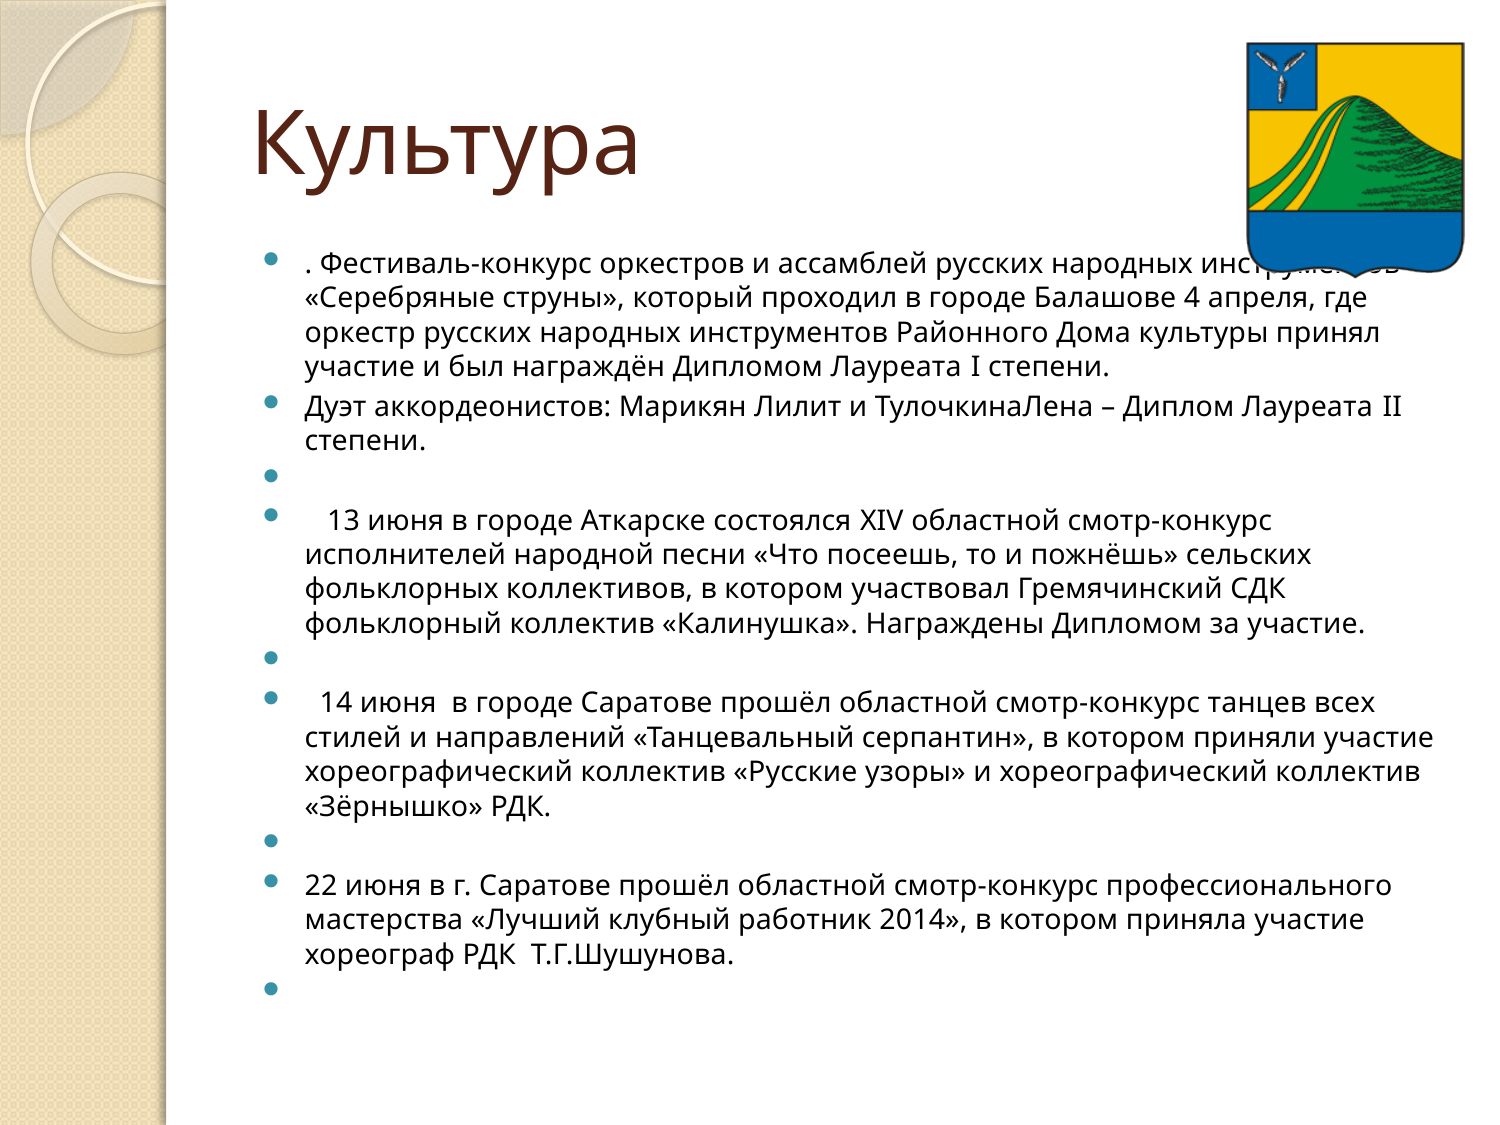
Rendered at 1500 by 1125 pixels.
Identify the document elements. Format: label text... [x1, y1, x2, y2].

picture [1245, 42, 1465, 280]
title Культура [235, 45, 1239, 233]
list . Фестиваль-конкурс оркестров и ассамблей русских народных инструментов «Серебряные струны», который проходил в городе Балашове 4 апреля, где оркестр русских народных инструментов Районного Дома культуры принял участие и был награждён Дипломом Лауреата I степени. Дуэт аккордеонистов: Марикян Лилит и ТулочкинаЛена – Диплом Лауреата II степени. 13 июня в городе Аткарске состоялся XIV областной смотр-конкурс исполнителей народной песни «Что посеешь, то и пожнёшь» сельских фольклорных коллективов, в котором участвовал Гремячинский СДК фольклорный коллектив «Калинушка». Награждены Дипломом за участие. 14 июня в городе Саратове прошёл областной смотр-конкурс танцев всех стилей и направлений «Танцевальный серпантин», в котором приняли участие хореографический коллектив «Русские узоры» и хореографический коллектив «Зёрнышко» РДК. 22 июня в г. Саратове прошёл областной смотр-конкурс профессионального мастерства «Лучший клубный работник 2014», в котором приняла участие хореограф РДК Т.Г.Шушунова. [235, 237, 1466, 1025]
